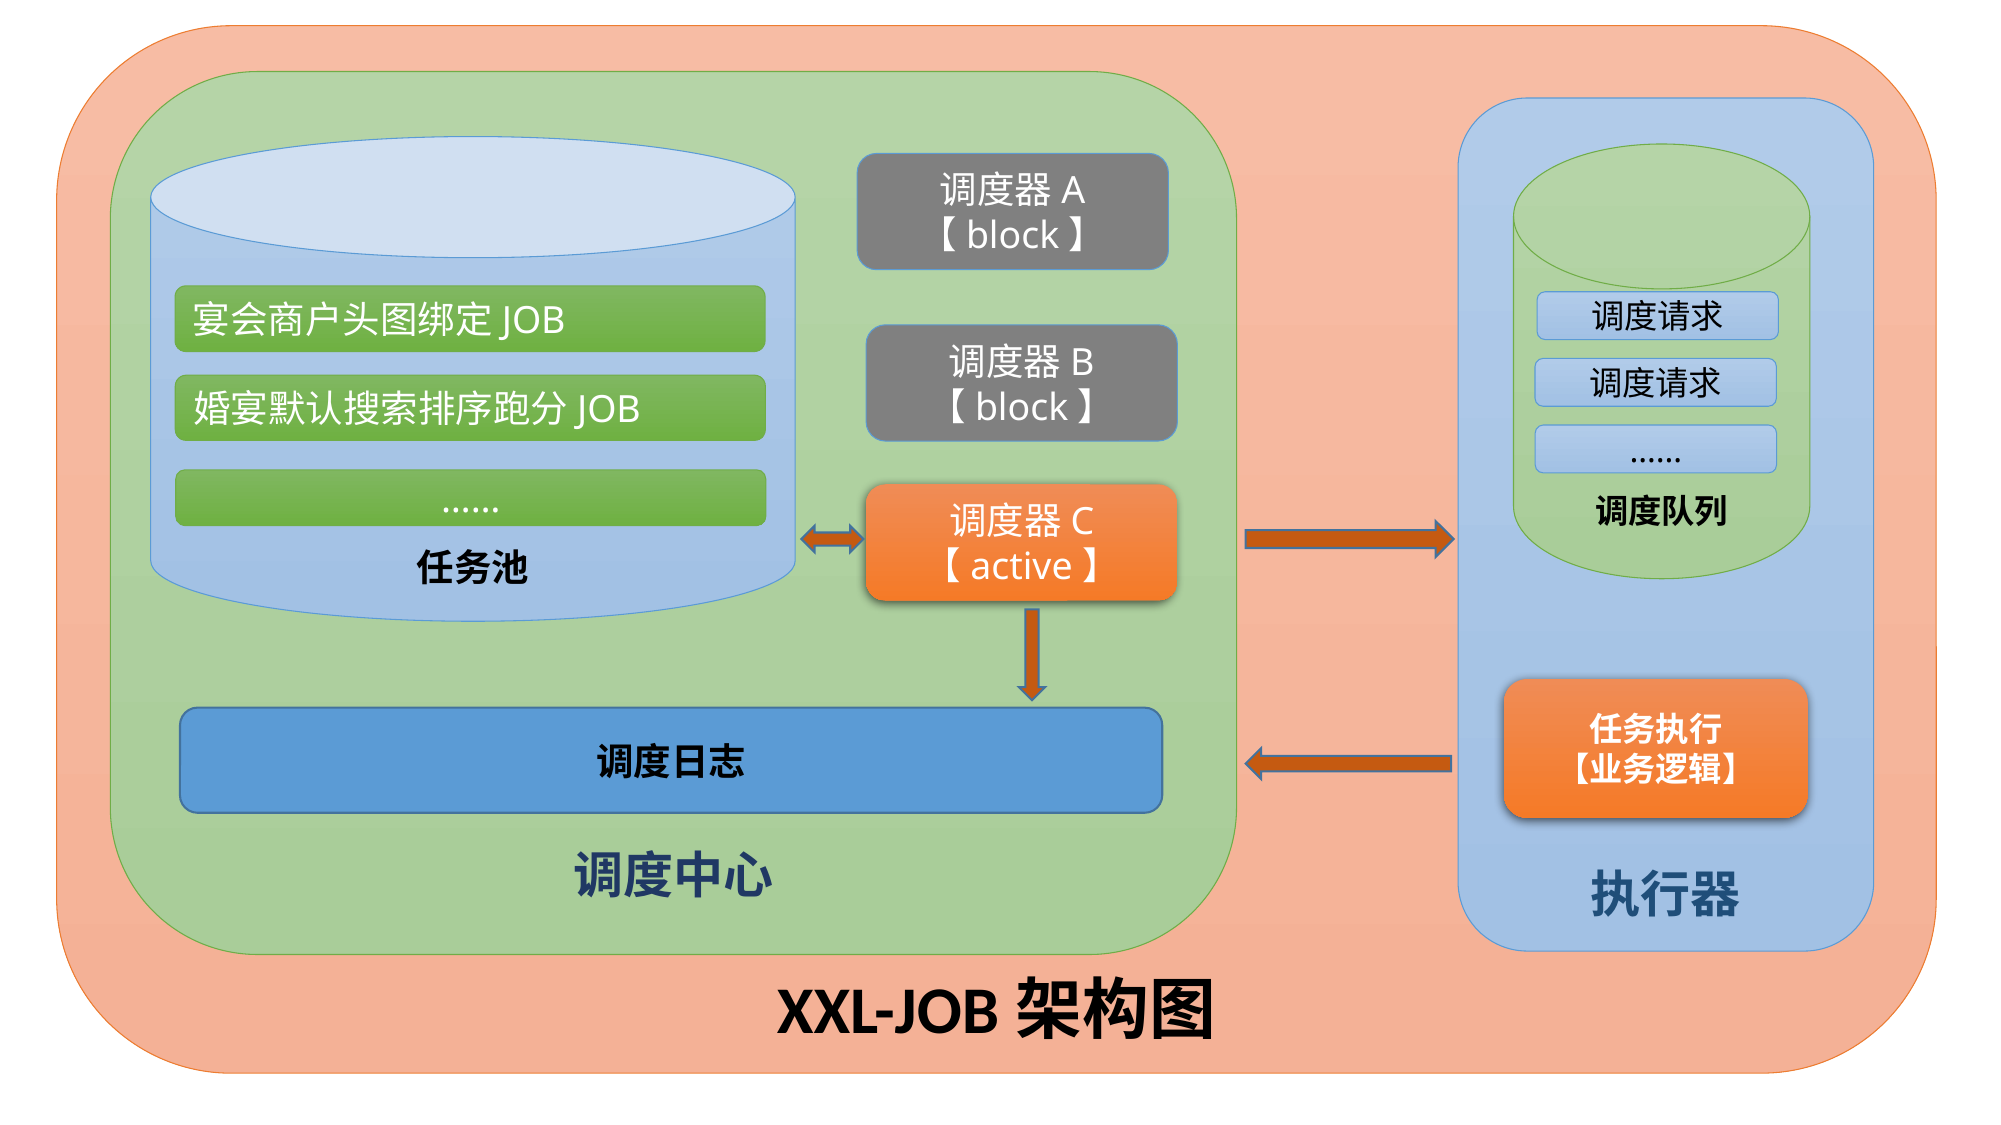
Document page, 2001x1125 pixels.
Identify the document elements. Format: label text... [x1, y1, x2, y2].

text_box 调度中心 [109, 70, 1238, 956]
text_box [1016, 608, 1048, 702]
text_box 调度请求 [1534, 357, 1777, 407]
text_box 婚宴默认搜索排序跑分JOB [174, 374, 766, 441]
text_box …… [1534, 424, 1778, 474]
text_box [1244, 518, 1456, 560]
text_box 宴会商户头图绑定JOB [174, 285, 766, 353]
text_box XXL-JOB架构图 [56, 25, 1937, 1074]
text_box 任务执行 【业务逻辑】 [1504, 679, 1808, 818]
text_box 调度请求 [1536, 291, 1779, 341]
text_box 调度器B 【block】 [865, 324, 1178, 442]
text_box 调度器C 【active】 [866, 484, 1178, 601]
text_box 执行器 [1457, 97, 1875, 952]
text_box [1244, 745, 1453, 782]
text_box …… [175, 469, 767, 527]
text_box 调度队列 [1512, 143, 1811, 580]
text_box [799, 523, 865, 555]
text_box 任务池 [150, 136, 796, 622]
text_box 调度日志 [178, 706, 1164, 814]
text_box 调度器A 【block】 [856, 152, 1169, 271]
